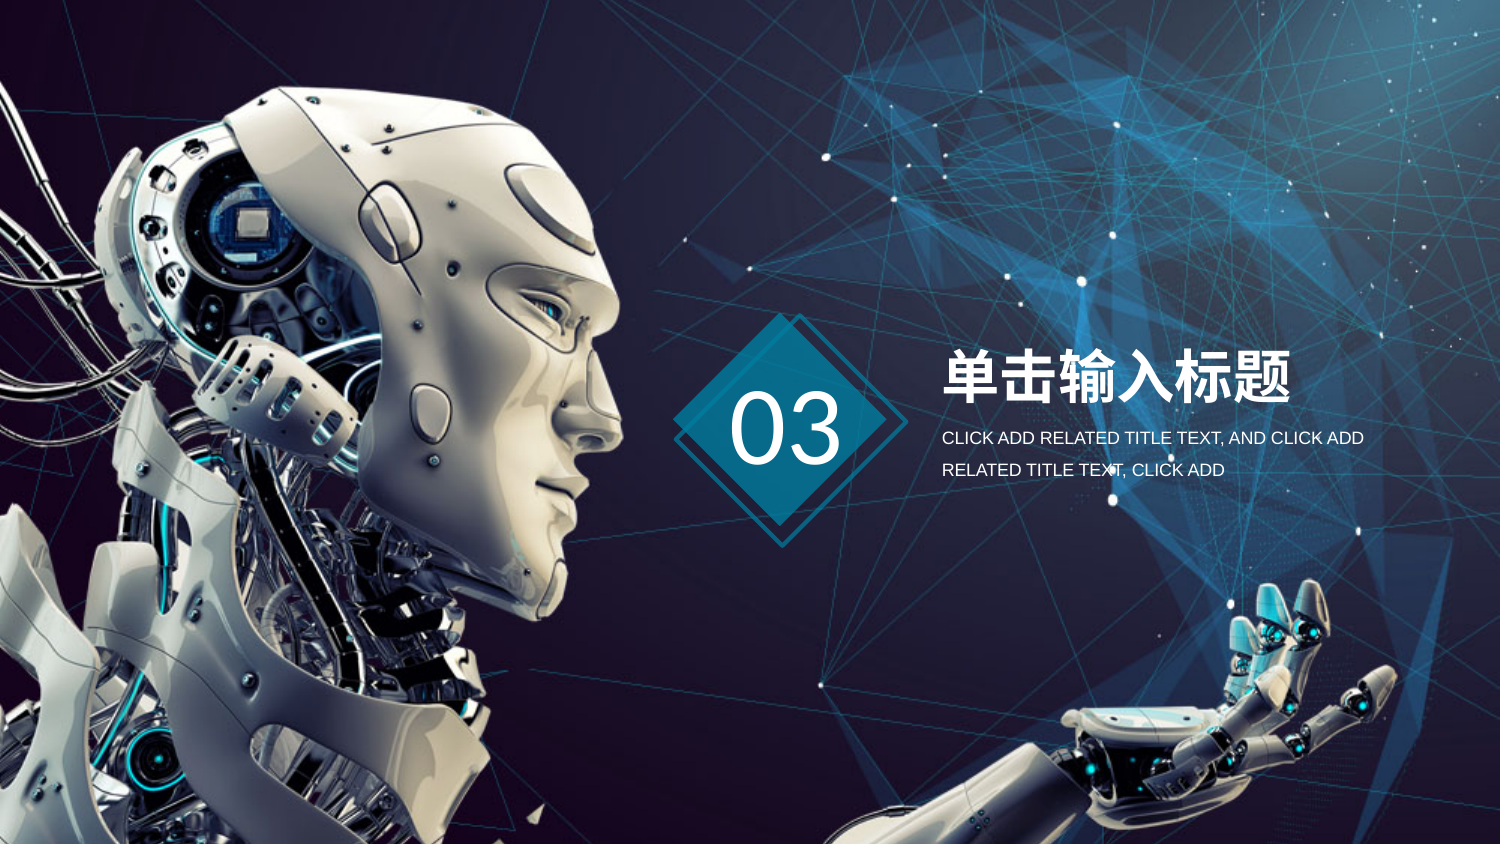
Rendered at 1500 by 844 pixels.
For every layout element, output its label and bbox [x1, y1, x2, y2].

picture [0, 0, 1500, 844]
text_box [701, 336, 870, 513]
